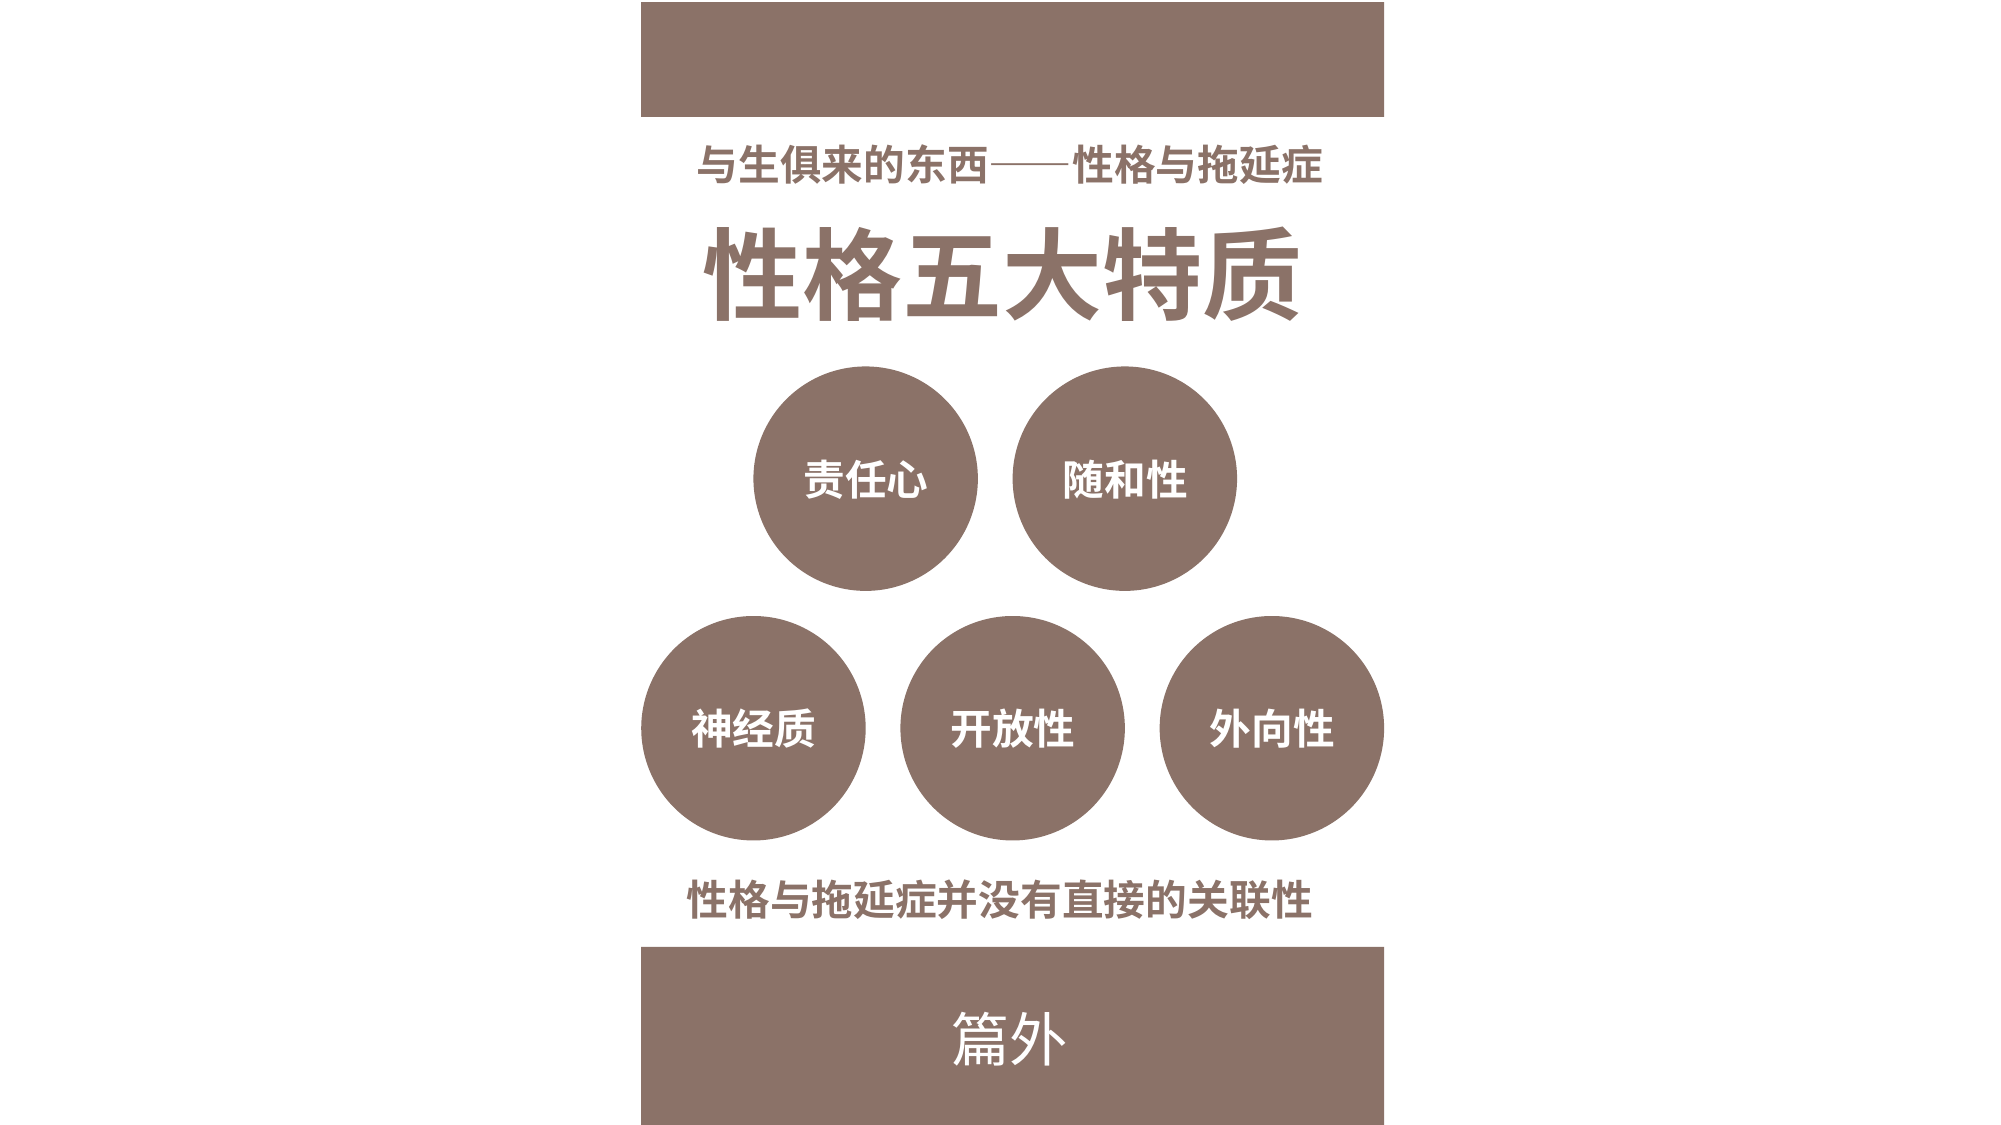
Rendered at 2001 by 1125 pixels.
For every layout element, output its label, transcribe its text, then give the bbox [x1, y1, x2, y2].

text_box 性格五大特质 [687, 204, 1318, 340]
text_box [640, 1, 1385, 118]
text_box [1159, 615, 1385, 841]
text_box 篇外 [936, 995, 1084, 1081]
text_box 性格与拖延症并没有直接的关联性 [671, 866, 1328, 932]
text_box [753, 366, 978, 591]
text_box 与生俱来的东西——性格与拖延症 [681, 131, 1338, 197]
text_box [1012, 366, 1238, 591]
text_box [900, 615, 1125, 841]
text_box [640, 946, 1385, 1125]
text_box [641, 615, 866, 841]
